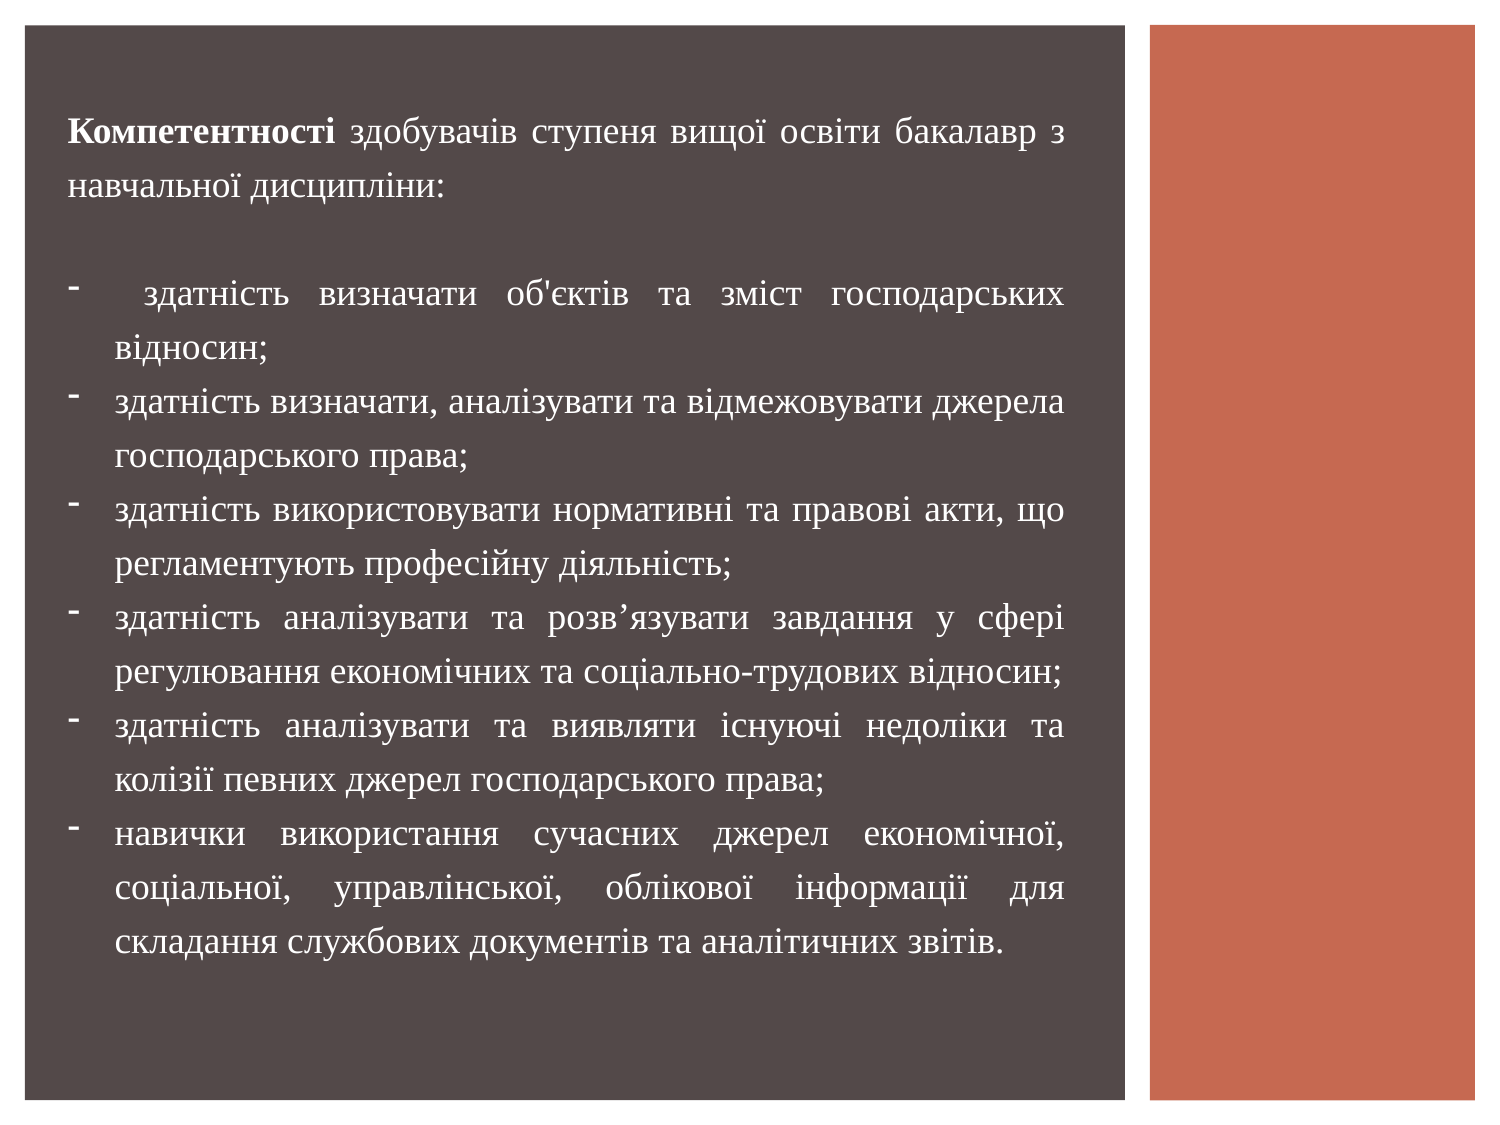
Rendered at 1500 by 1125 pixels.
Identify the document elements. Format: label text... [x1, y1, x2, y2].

text_box Компетентності здобувачів ступеня вищої освіти бакалавр з навчальної дисципліни: здатність визначати об'єктів та зміст господарських відносин; здатність визначати, аналізувати та відмежовувати джерела господарського права; здатність використовувати нормативні та правові акти, що регламентують професійну діяльність; здатність аналізувати та розв’язувати завдання у сфері регулювання економічних та соціально-трудових відносин; здатність аналізувати та виявляти існуючі недоліки та колізії певних джерел господарського права; навички використання сучасних джерел економічної, соціальної, управлінської, облікової інформації для складання службових документів та аналітичних звітів. [53, 89, 1081, 1125]
